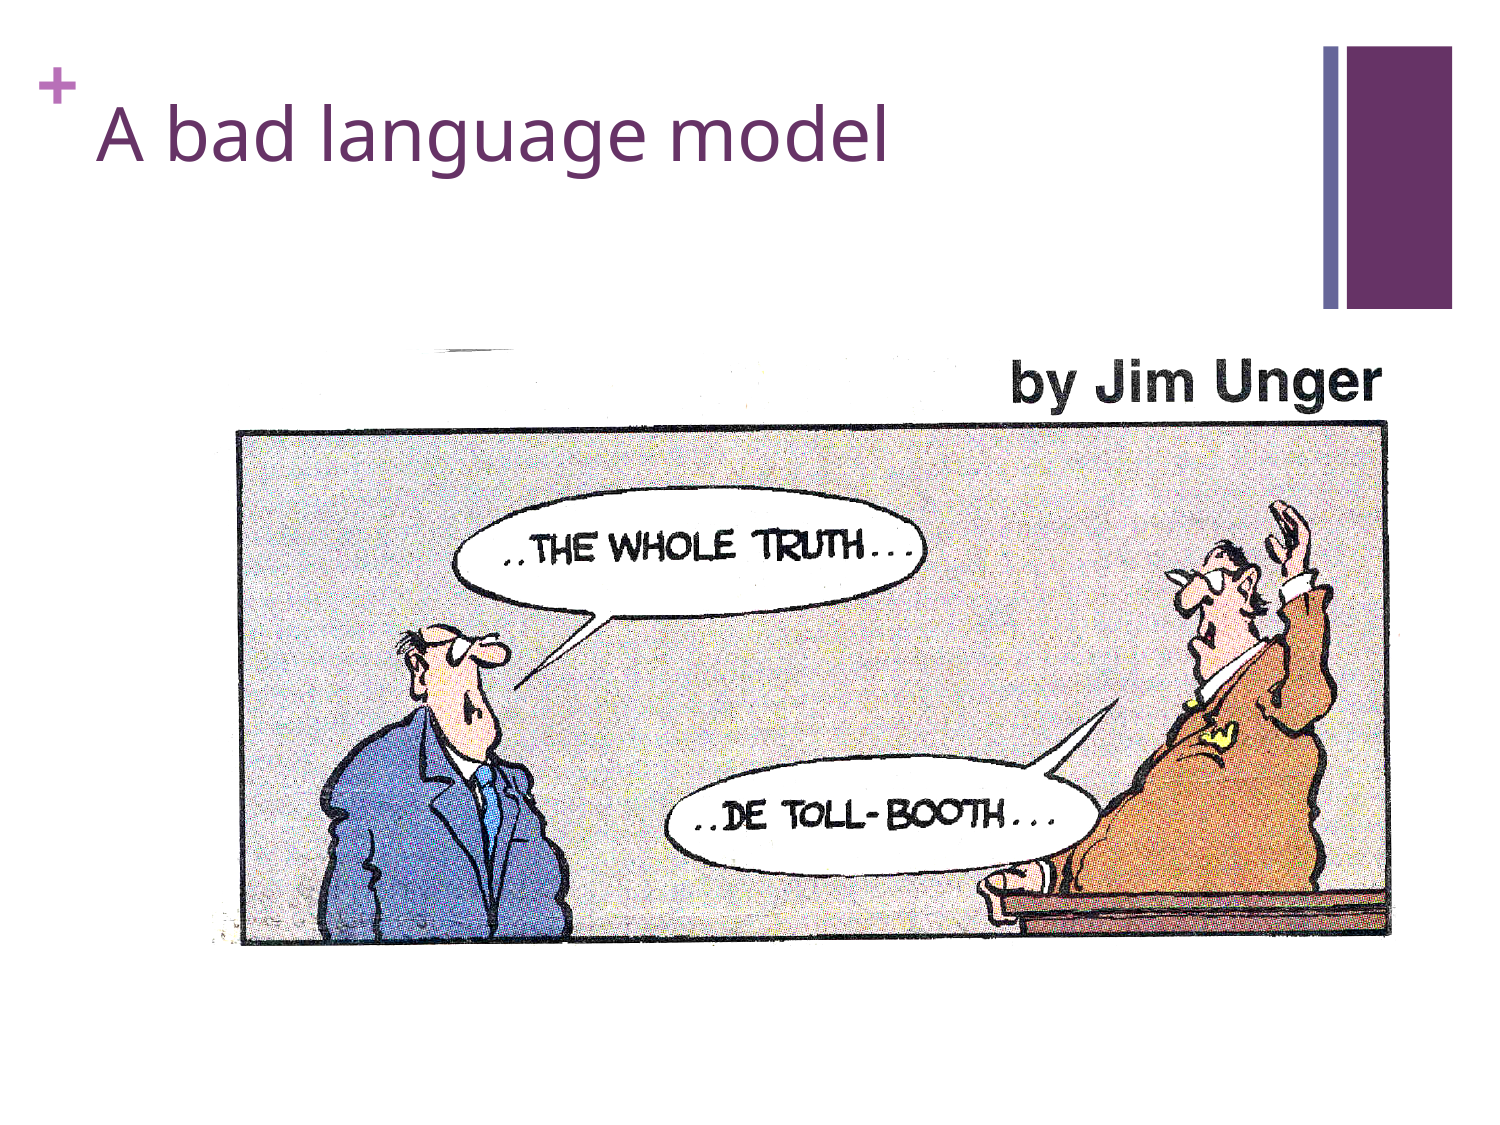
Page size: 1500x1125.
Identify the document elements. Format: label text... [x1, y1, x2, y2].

title A bad language model [81, 79, 1322, 263]
picture [211, 349, 1401, 946]
